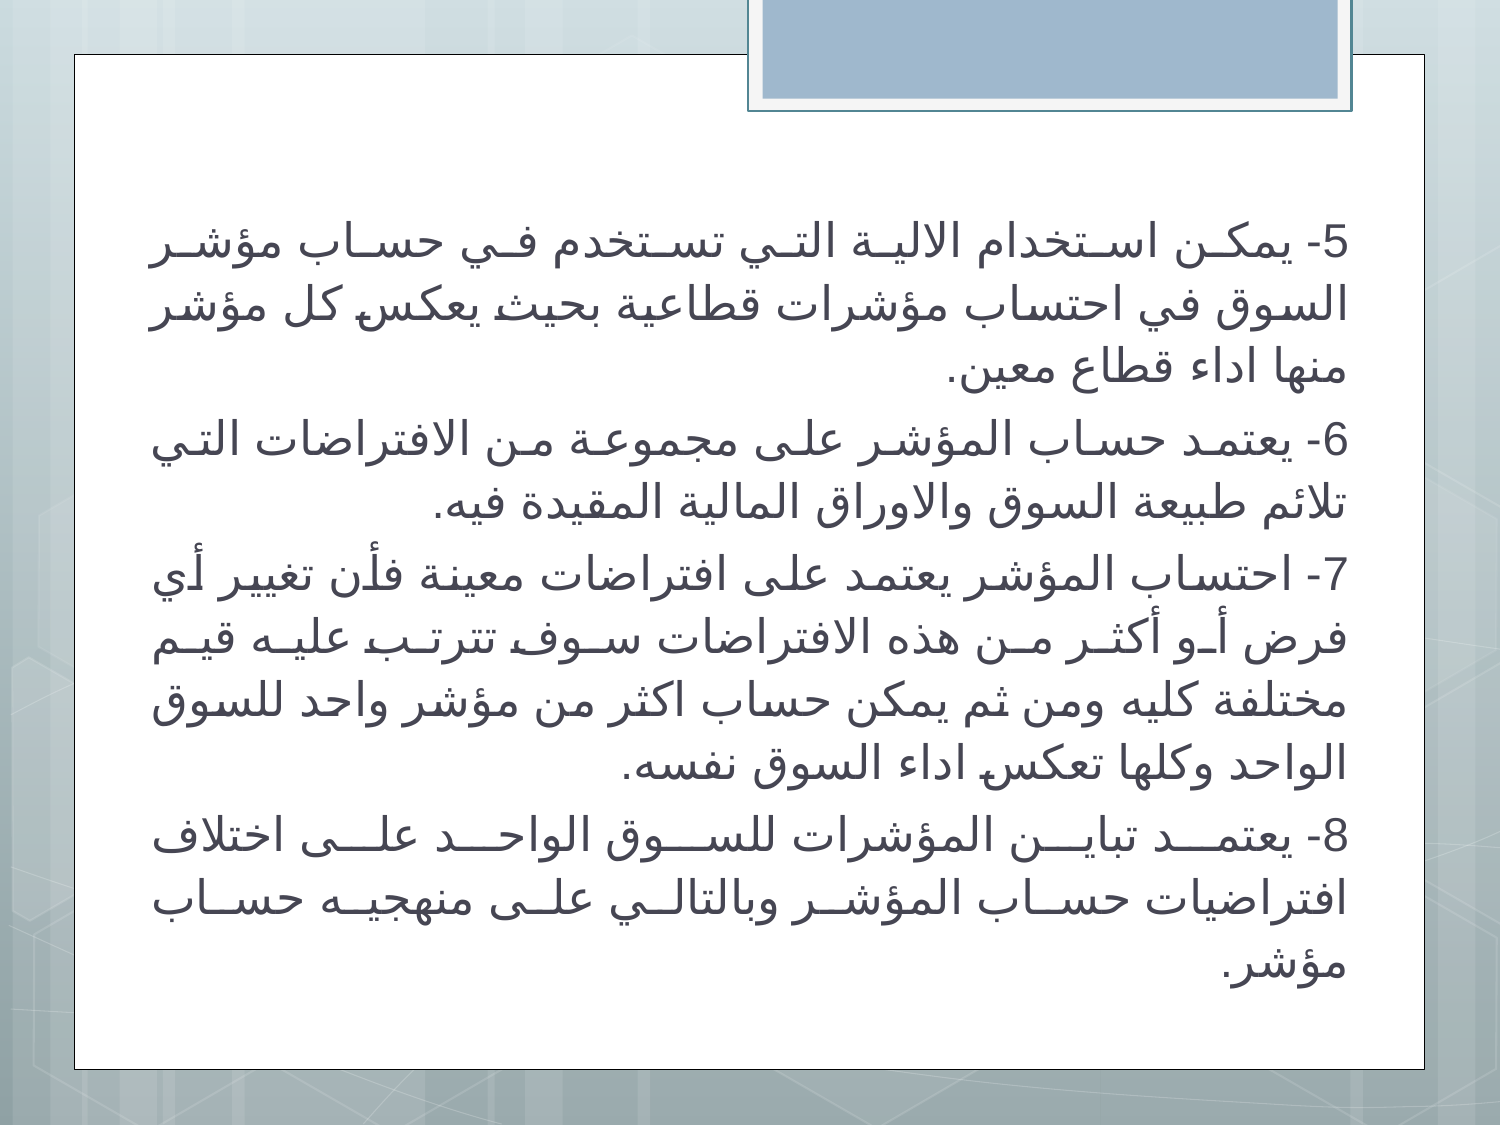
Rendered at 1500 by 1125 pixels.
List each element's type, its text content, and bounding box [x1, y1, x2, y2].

list 5- يمكن استخدام الالية التي تستخدم في حساب مؤشر السوق في احتساب مؤشرات قطاعية بحيث يعكس كل مؤشر منها اداء قطاع معين. 6- يعتمد حساب المؤشر على مجموعة من الافتراضات التي تلائم طبيعة السوق والاوراق المالية المقيدة فيه. 7- احتساب المؤشر يعتمد على افتراضات معينة فأن تغيير أي فرض أو أكثر من هذه الافتراضات سوف تترتب عليه قيم مختلفة كليه ومن ثم يمكن حساب اكثر من مؤشر واحد للسوق الواحد وكلها تعكس اداء السوق نفسه. 8- يعتمد تباين المؤشرات للسوق الواحد على اختلاف افتراضيات حساب المؤشر وبالتالي على منهجيه حساب مؤشر. [135, 196, 1365, 1000]
